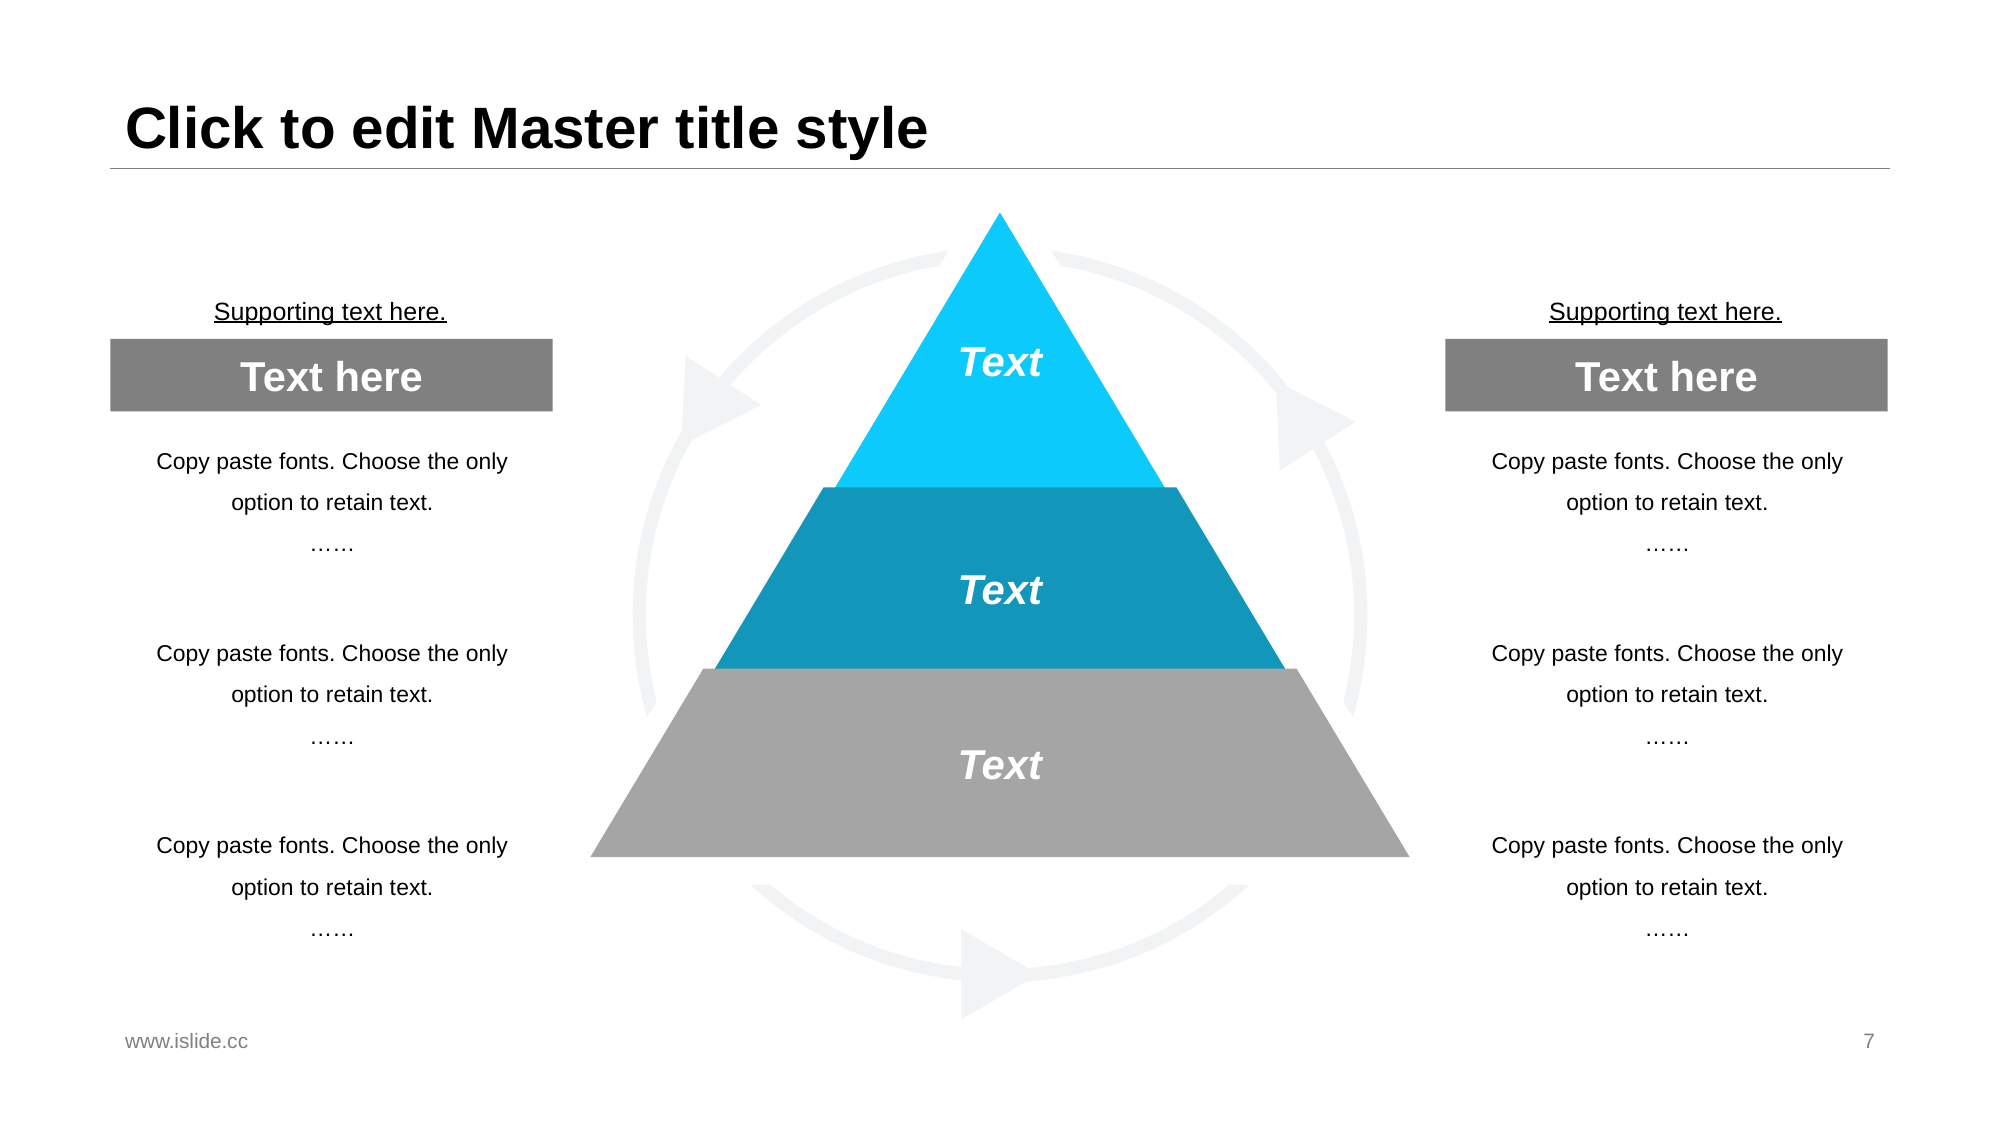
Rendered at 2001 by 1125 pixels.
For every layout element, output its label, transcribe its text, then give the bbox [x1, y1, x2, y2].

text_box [110, 212, 1890, 1020]
title Click to edit Master title style [109, 0, 1890, 169]
slide_number 7 [1412, 1023, 1890, 1058]
footer www.islide.cc [109, 1023, 790, 1058]
